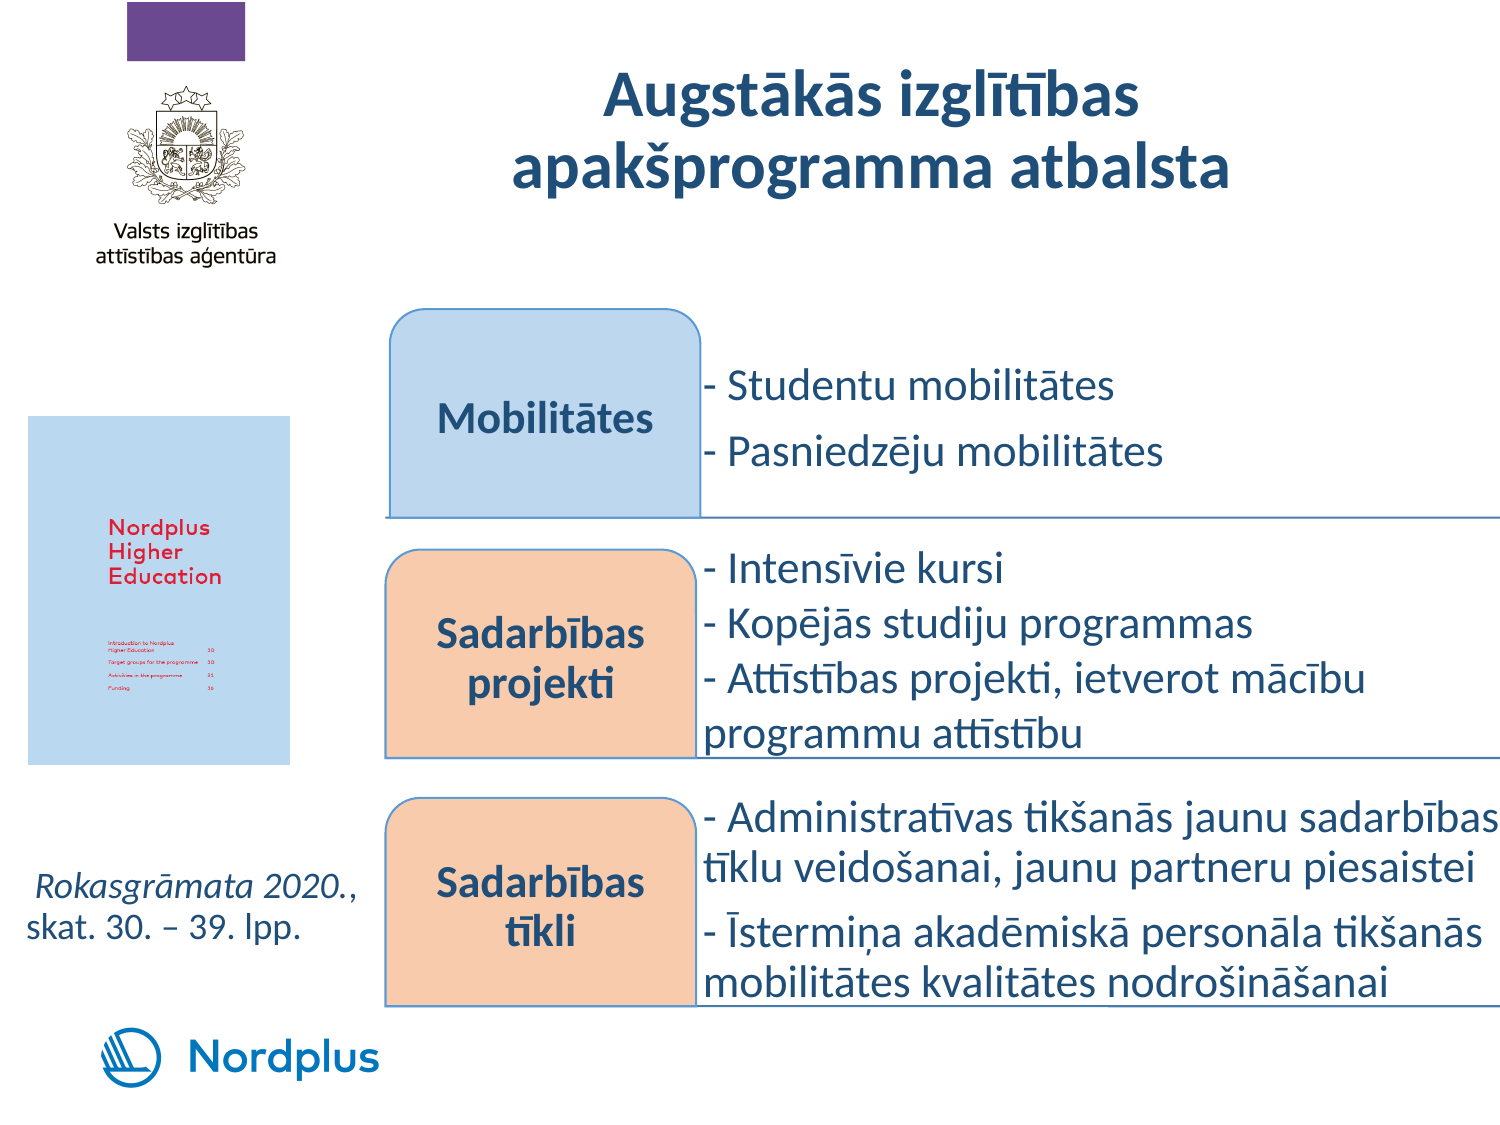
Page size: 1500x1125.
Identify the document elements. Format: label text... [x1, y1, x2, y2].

title Augstākās izglītības apakšprogramma atbalsta [347, 59, 1397, 203]
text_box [385, 308, 1500, 1015]
picture [0, 0, 1500, 1125]
text_box Rokasgrāmata 2020., skat. 30. – 39. lpp. [11, 859, 374, 955]
